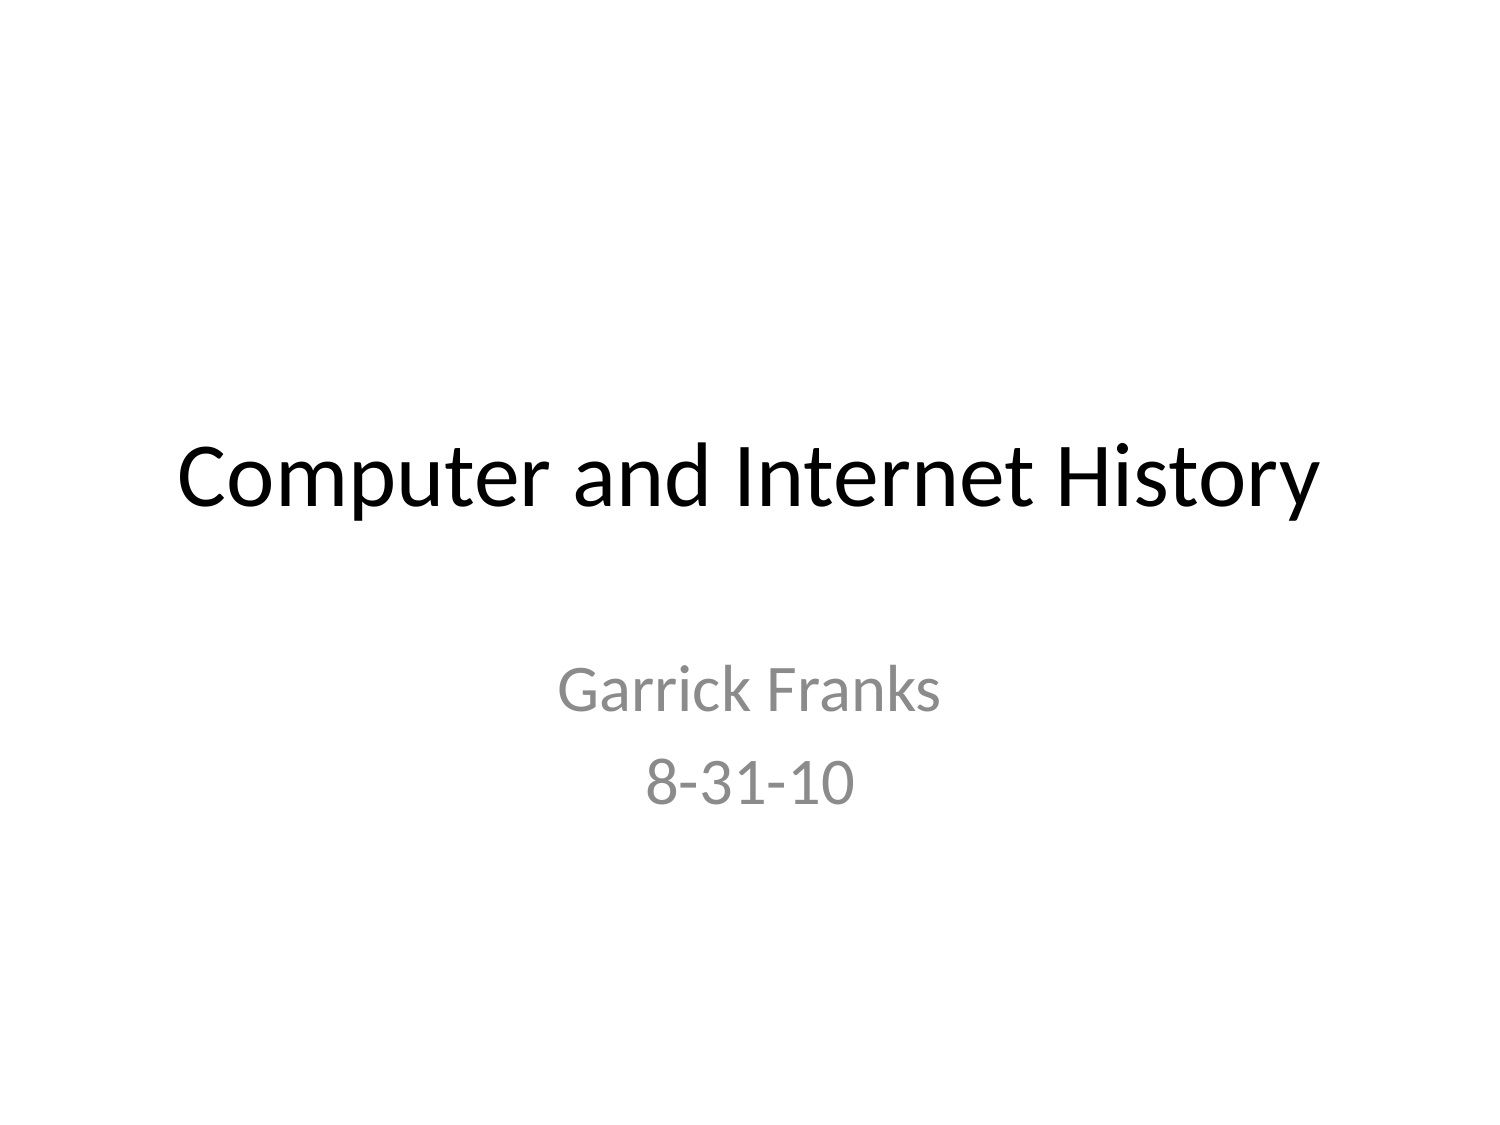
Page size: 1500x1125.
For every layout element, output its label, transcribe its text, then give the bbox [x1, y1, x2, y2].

subtitle Garrick Franks 8-31-10 [225, 637, 1275, 925]
title Computer and Internet History [112, 349, 1388, 591]
